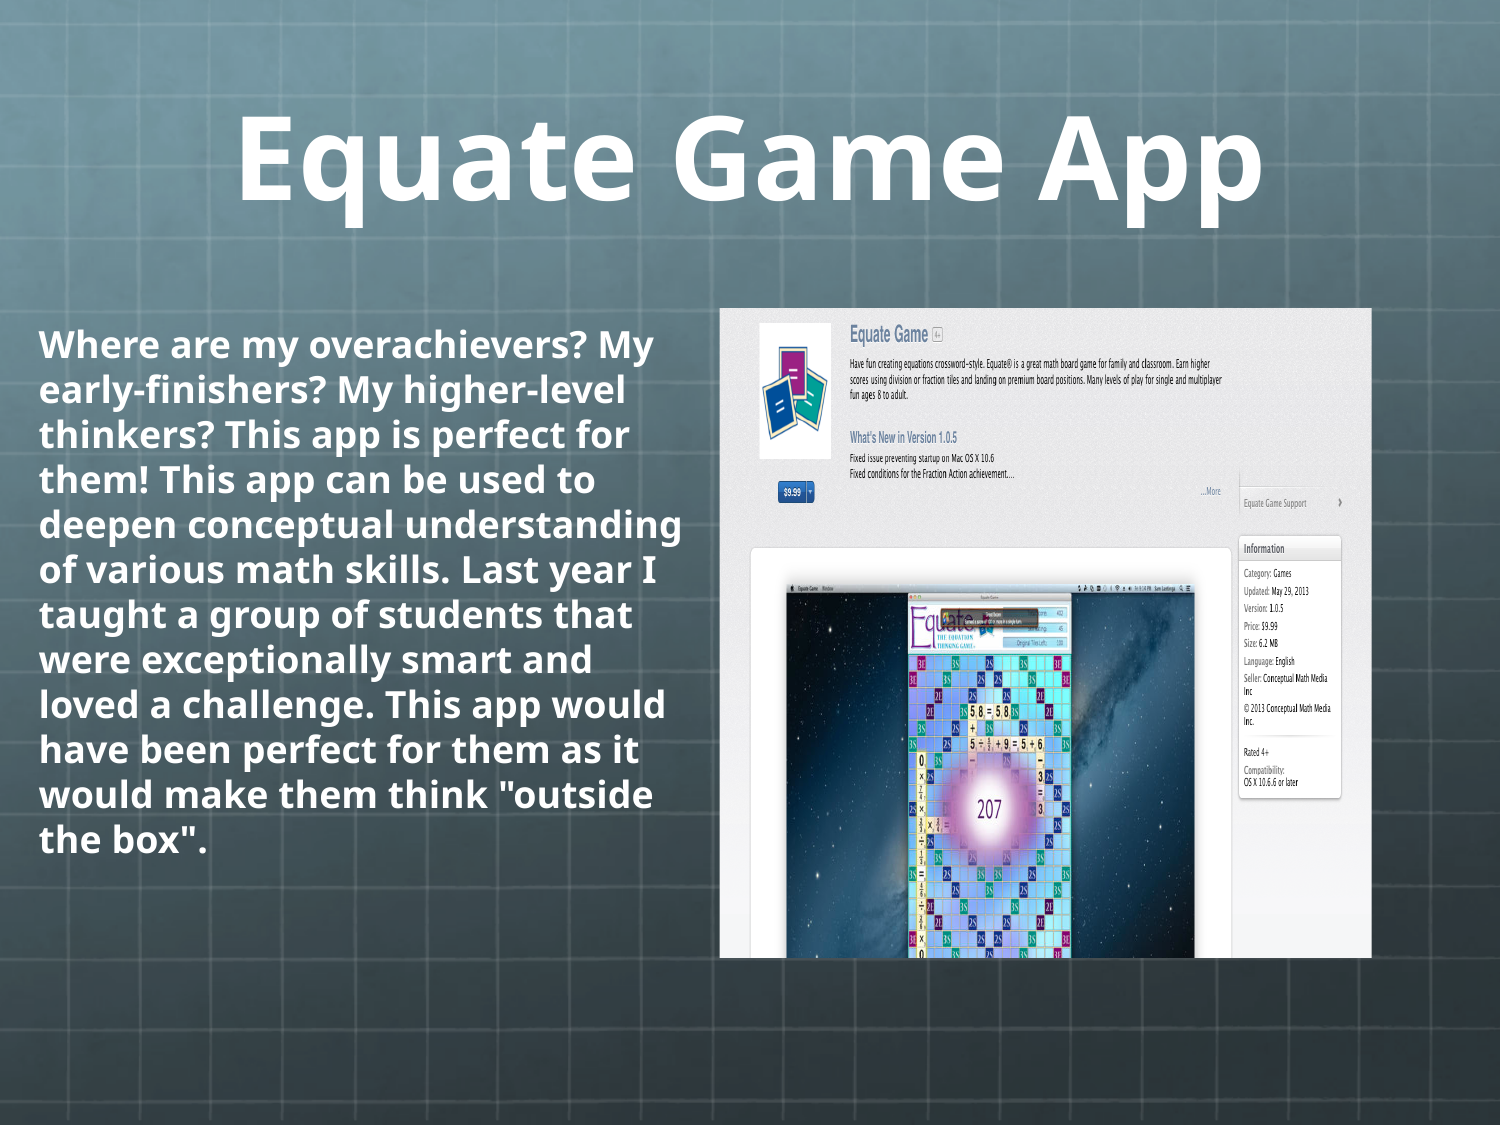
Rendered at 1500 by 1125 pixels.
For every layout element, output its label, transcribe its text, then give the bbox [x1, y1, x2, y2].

picture [0, 0, 1500, 1125]
text_box Where are my overachievers? My early-finishers? My higher-level thinkers? This app is perfect for them! This app can be used to deepen conceptual understanding of various math skills. Last year I taught a group of students that were exceptionally smart and loved a challenge. This app would have been perfect for them as it would make them think "outside the box". [23, 313, 694, 869]
title Equate Game App [127, 17, 1372, 289]
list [719, 308, 1373, 958]
